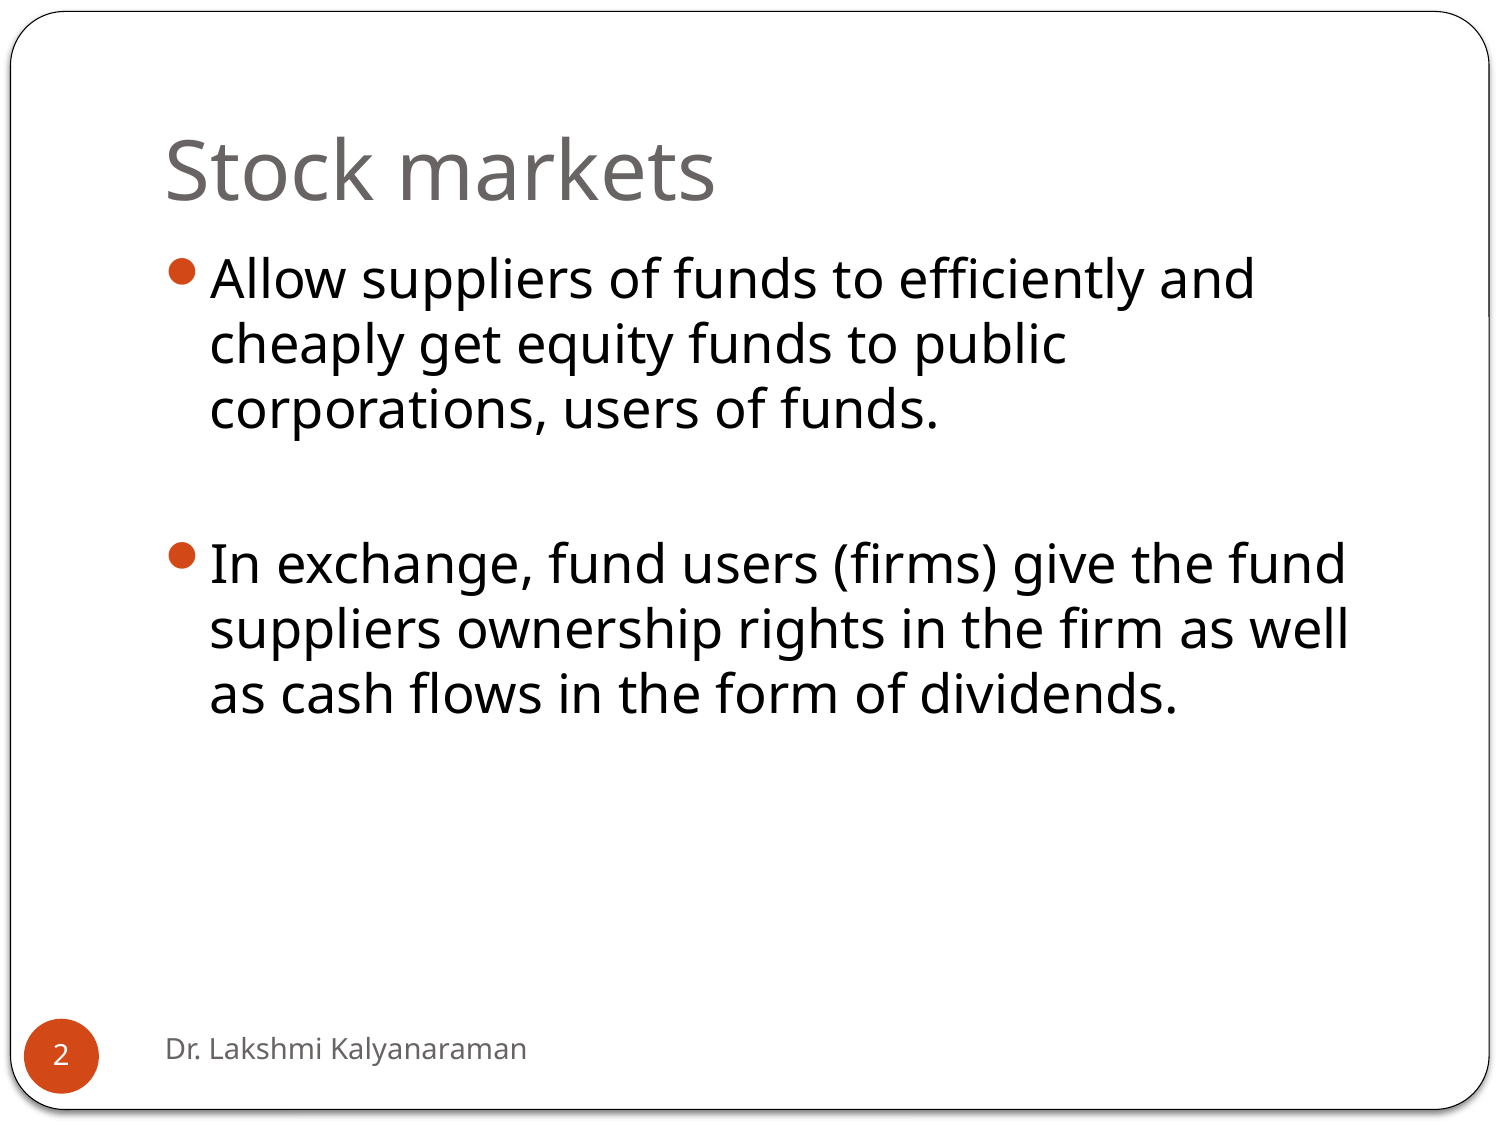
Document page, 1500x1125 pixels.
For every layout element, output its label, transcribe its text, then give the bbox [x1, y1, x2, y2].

title Stock markets [150, 45, 1425, 233]
list Allow suppliers of funds to efficiently and cheaply get equity funds to public corporations, users of funds. In exchange, fund users (firms) give the fund suppliers ownership rights in the firm as well as cash flows in the form of dividends. [150, 237, 1425, 988]
slide_number 2 [23, 1018, 99, 1094]
footer Dr. Lakshmi Kalyanaraman [150, 1012, 800, 1088]
